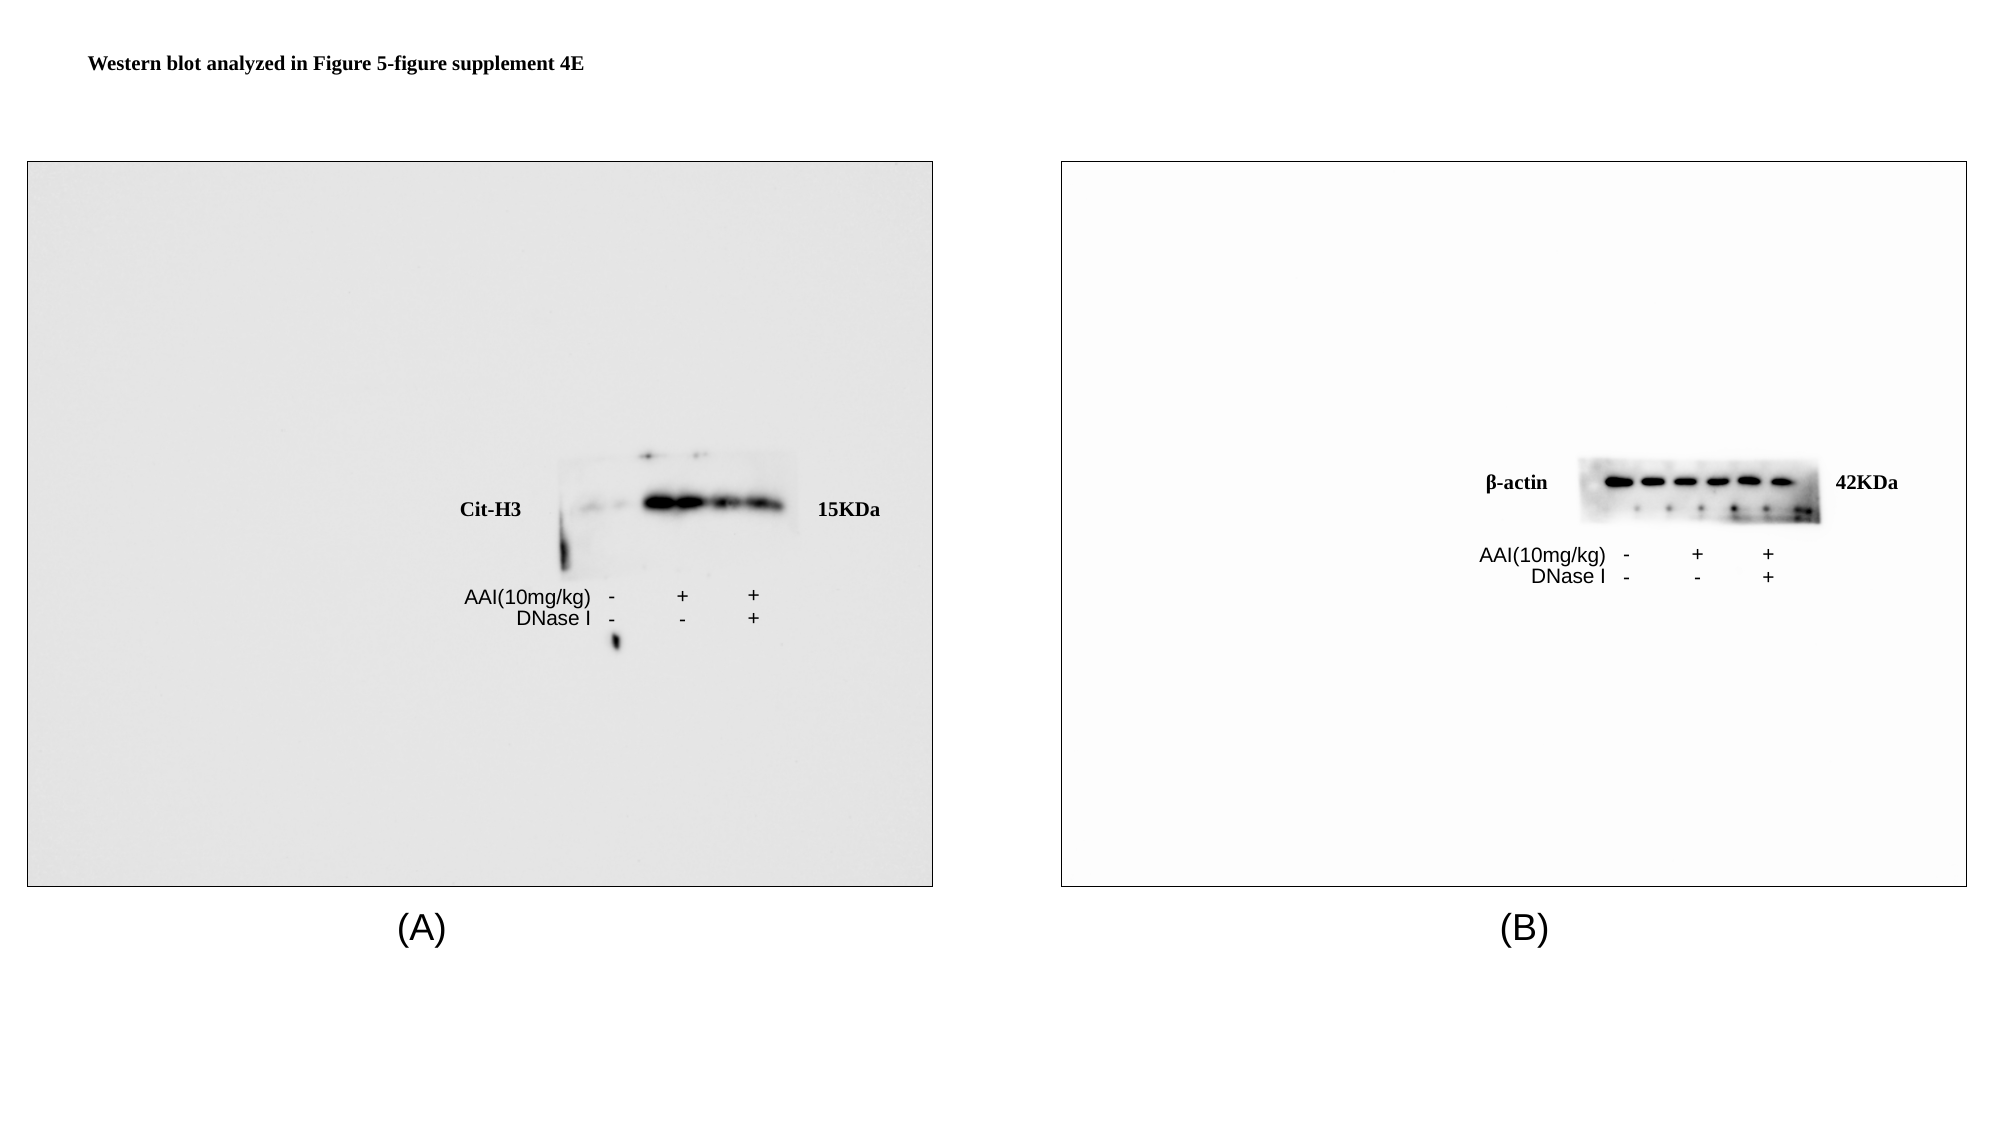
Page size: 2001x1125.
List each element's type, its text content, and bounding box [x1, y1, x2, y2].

text_box Western blot analyzed in Figure 5-figure supplement 4E [72, 42, 820, 83]
text_box (A) [382, 895, 479, 956]
picture [27, 161, 933, 887]
picture [1061, 161, 1967, 887]
text_box (B) [1484, 895, 1581, 956]
